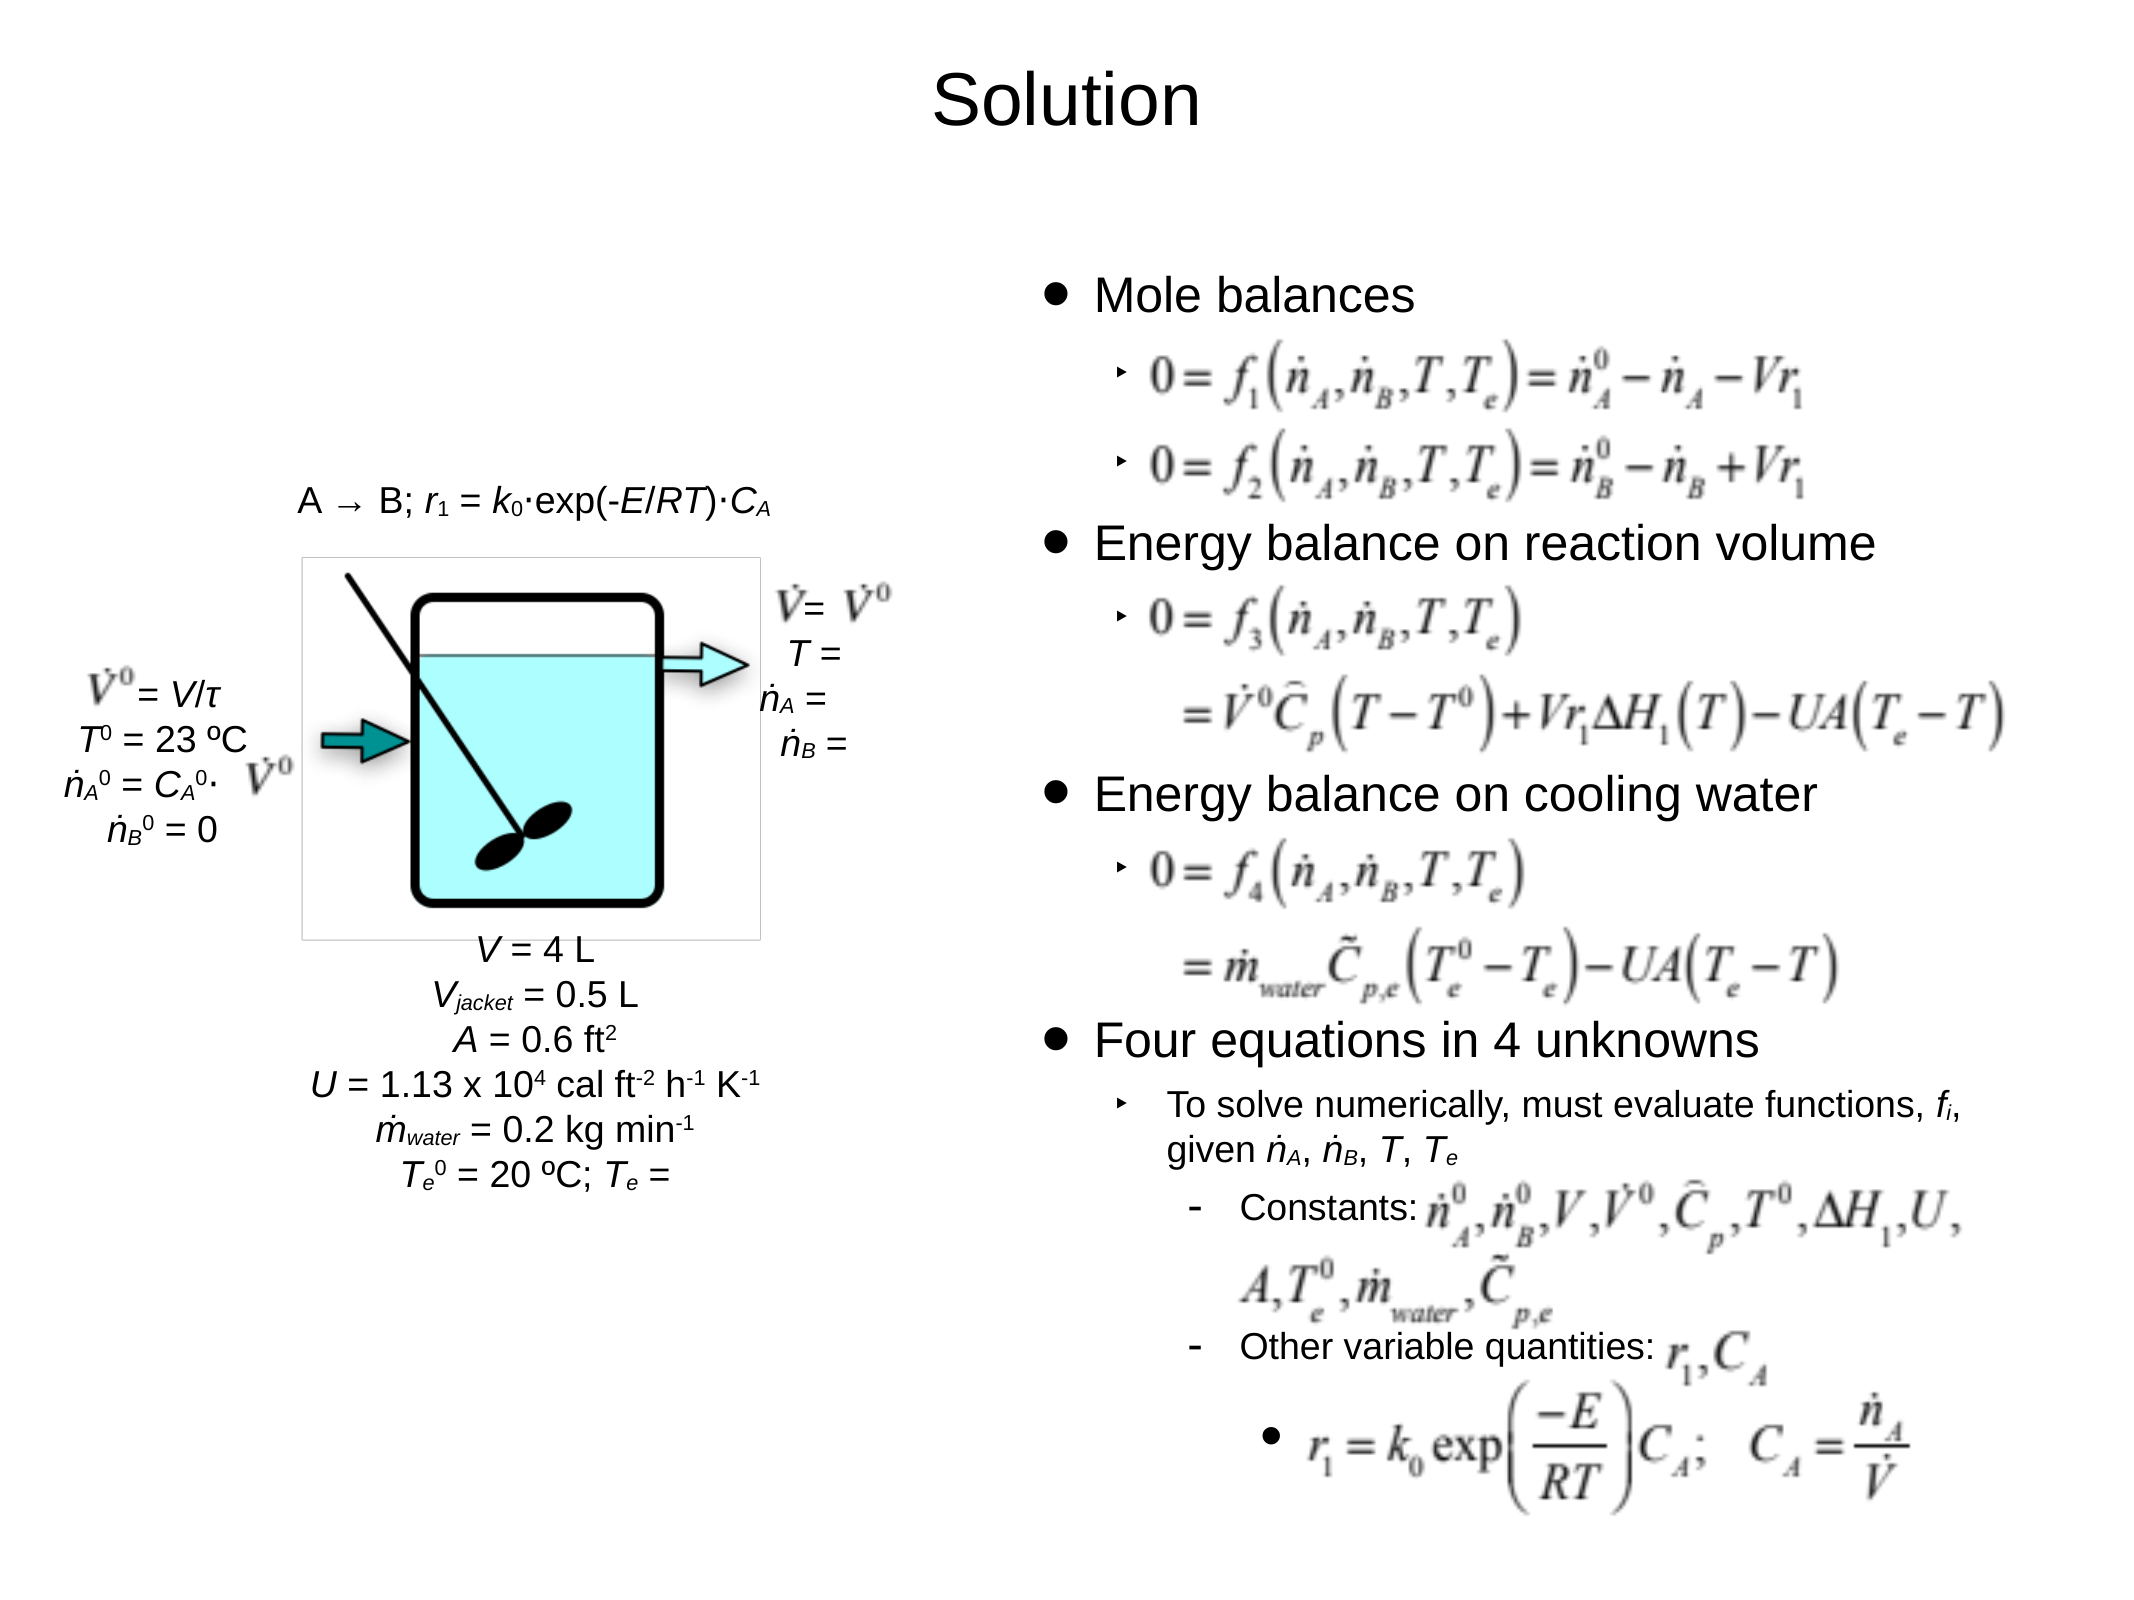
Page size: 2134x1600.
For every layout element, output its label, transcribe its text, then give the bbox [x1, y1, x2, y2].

picture [1301, 1312, 1914, 1520]
picture [1145, 330, 1805, 417]
text_box = T = ṅA = ṅB = [816, 583, 870, 764]
picture [1145, 574, 2006, 759]
text_box = V/τ T0 = 23 ºC ṅA0 = CA0⋅ ṅB0 = 0 [63, 670, 252, 851]
picture [839, 574, 897, 628]
picture [1145, 420, 1813, 507]
picture [1145, 826, 1843, 1011]
title Solution [208, 41, 1925, 250]
picture [83, 658, 140, 712]
text_box V = 4 L Vjacket = 0.5 L A = 0.6 ft2 U = 1.13 x 104 cal ft-2 h-1 K-1 ṁwater = 0.2 kg min-1 Te0 = 20 ºC; Te = [309, 956, 761, 1196]
text_box A → B; r1 = k0⋅exp(-E/RT)⋅CA [297, 476, 772, 522]
picture [1230, 1168, 1963, 1334]
list Mole balances Energy balance on reaction volume Energy balance on cooling water Four equations in 4 unknowns To solve numerically, must evaluate functions, fi, given ṅA, ṅB, T, Te Constants: Other variable quantities: [1033, 254, 2013, 1498]
picture [241, 538, 814, 949]
